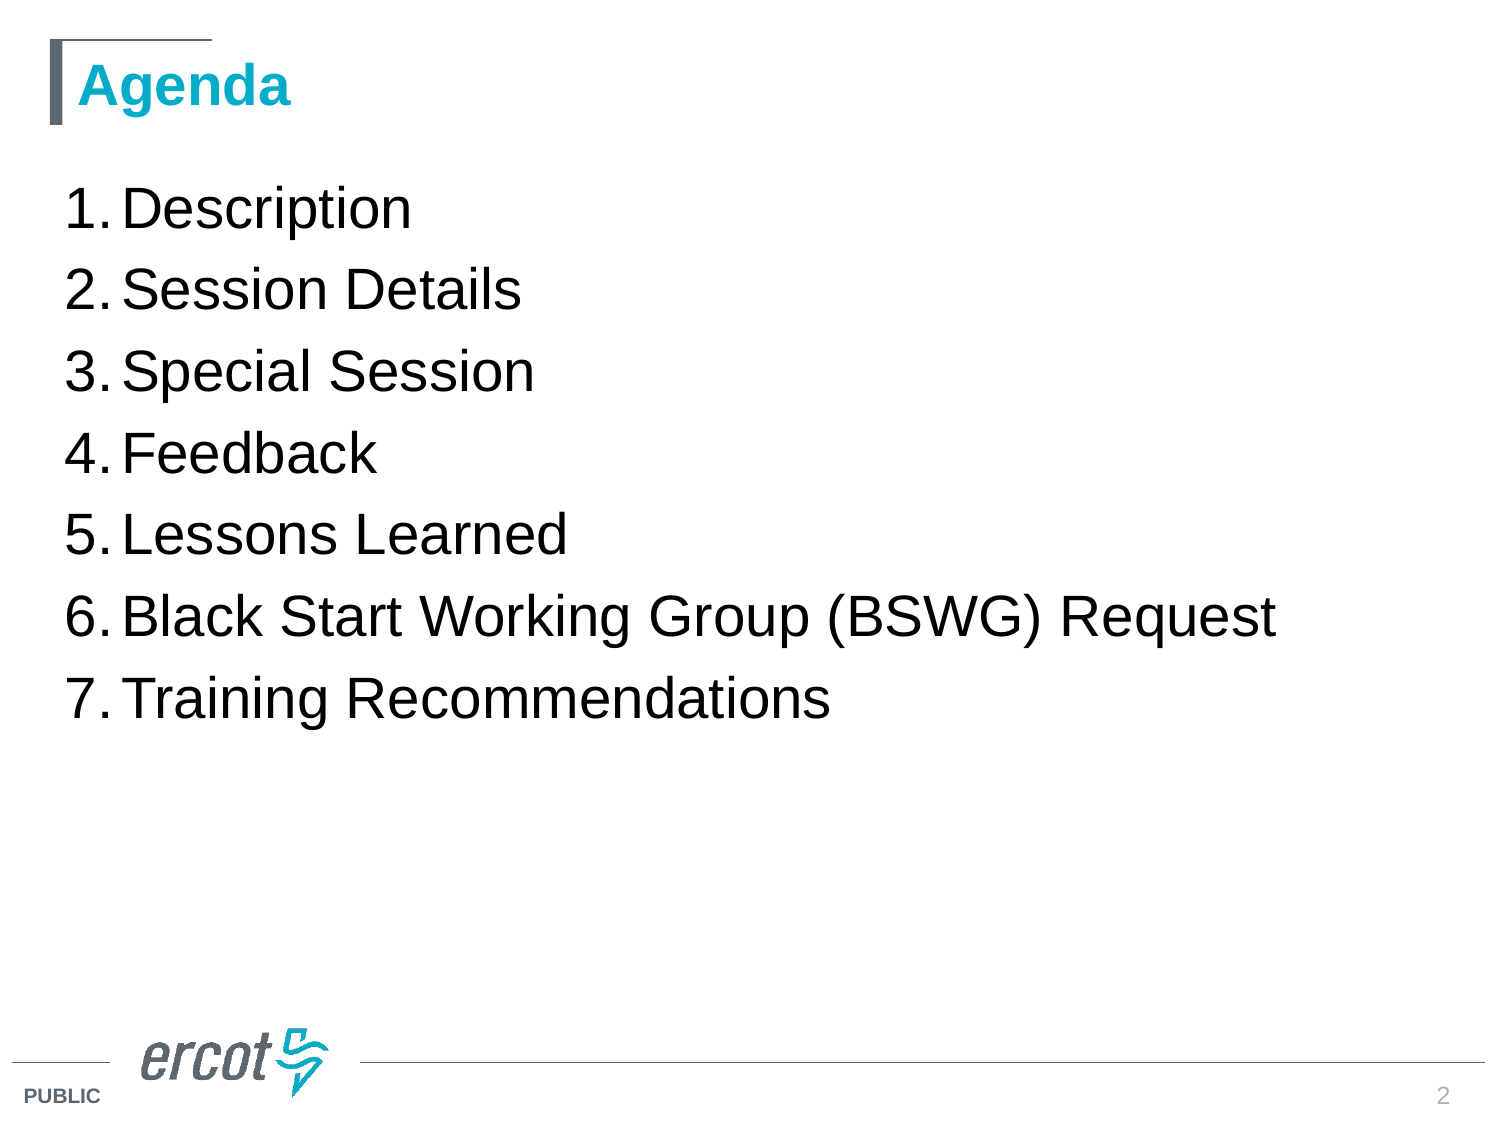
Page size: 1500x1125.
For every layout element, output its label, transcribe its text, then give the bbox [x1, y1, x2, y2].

slide_number 2 [1400, 1076, 1488, 1113]
picture [137, 1024, 332, 1100]
list Description Session Details Special Session Feedback Lessons Learned Black Start Working Group (BSWG) Request Training Recommendations [50, 162, 1450, 992]
title Agenda [62, 39, 1450, 125]
